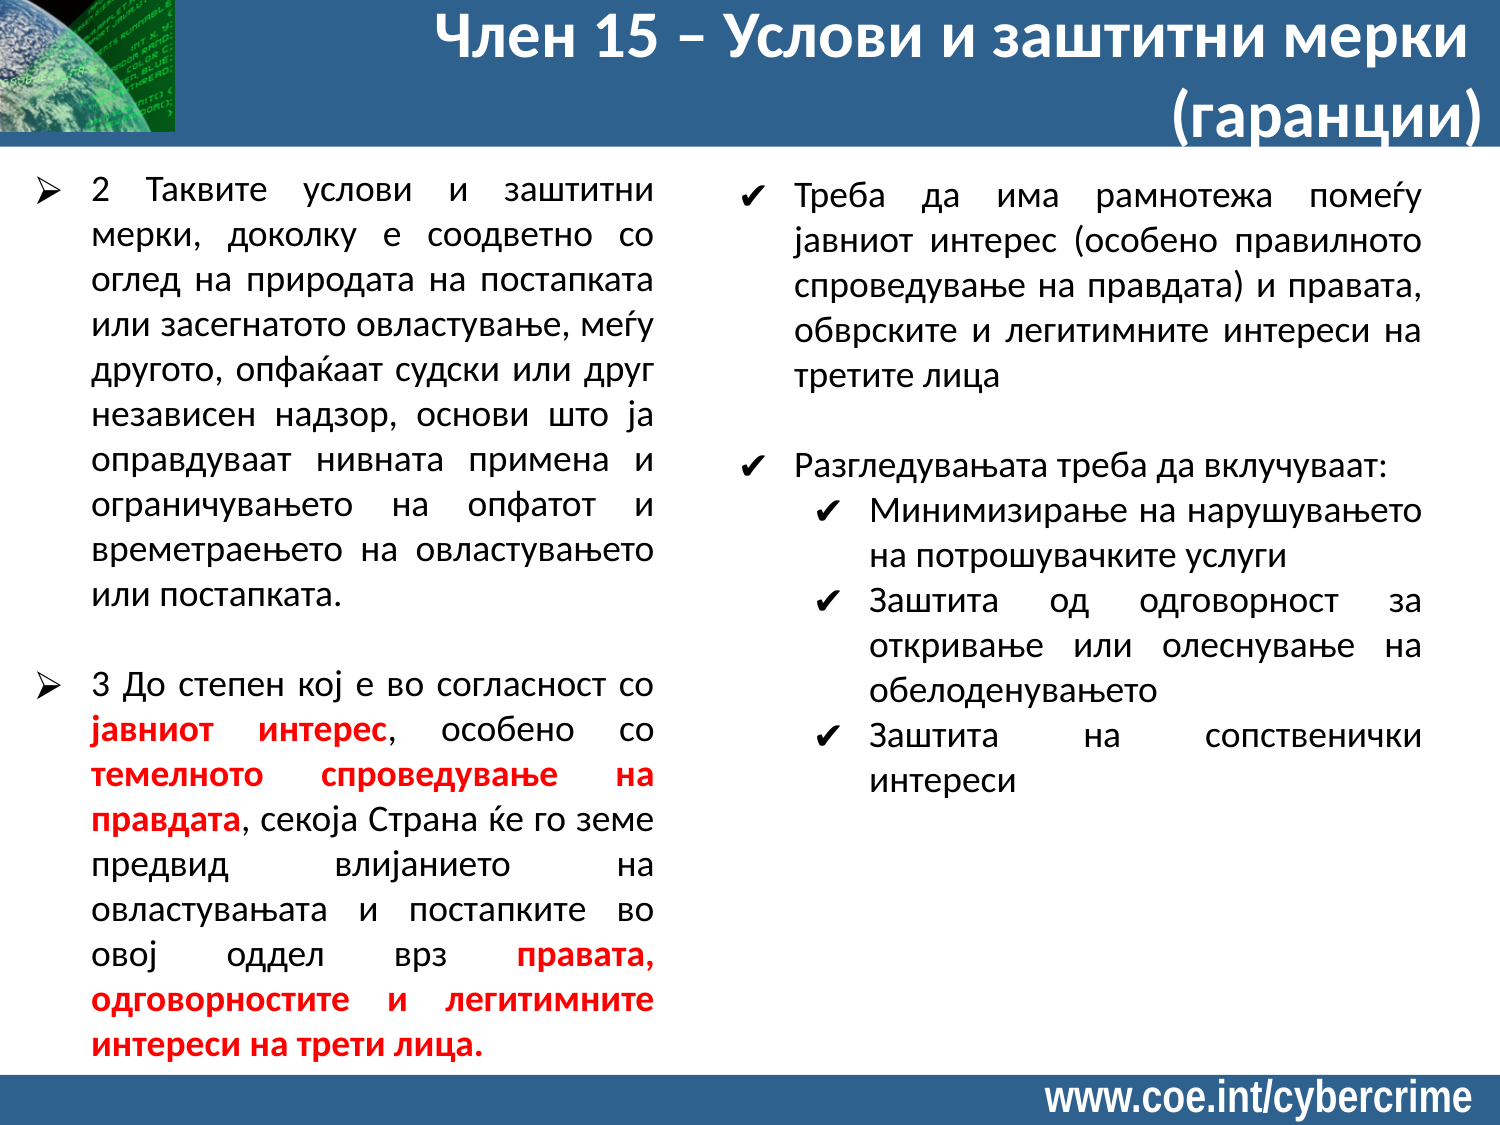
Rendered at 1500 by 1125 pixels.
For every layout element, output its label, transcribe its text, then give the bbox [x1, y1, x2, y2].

text_box [0, 1073, 1030, 1125]
text_box www.coe.int/cybercrime [1030, 1059, 1500, 1125]
text_box Член 15 – Услови и заштитни мерки (гаранции) [0, 0, 1500, 149]
text_box Треба да има рамнотежа помеѓу јавниот интерес (особено правилното спроведување на правдата) и правата, обврските и легитимните интереси на третите лица Разгледувањата треба да вклучуваат: Минимизирање на нарушувањето на потрошувачките услуги Заштита од одговорност за откривање или олеснување на обелоденувањето Заштита на сопственички интереси [722, 162, 1438, 808]
picture [0, 0, 175, 132]
text_box 2 Таквите услови и заштитни мерки, доколку е соодветно со оглед на природата на постапката или засегнатото овластување, меѓу другото, опфаќаат судски или друг независен надзор, основи што ја оправдуваат нивната примена и ограничувањето на опфатот и времетраењето на овластувањето или постапката. 3 До степен кој е во согласност со јавниот интерес, особено со темелното спроведување на правдата, секоја Страна ќе го земе предвид влијанието на овластувањата и постапките во овој оддел врз правата, одговорностите и легитимните интереси на трети лица. [19, 156, 670, 1072]
